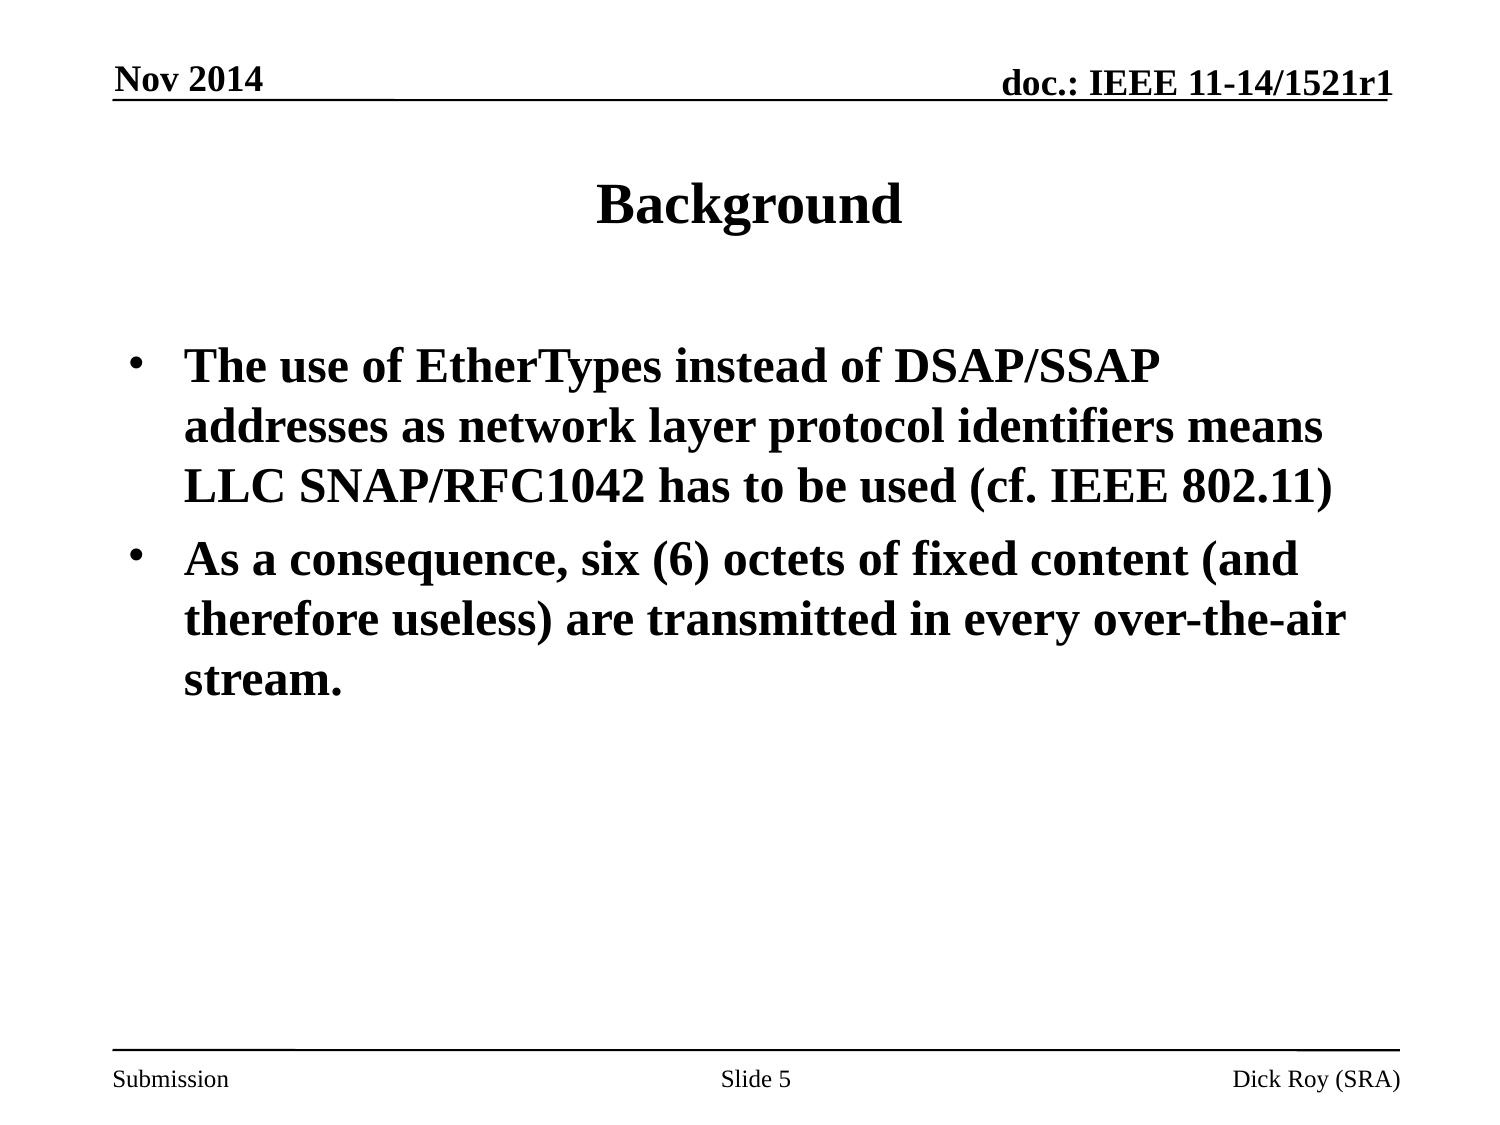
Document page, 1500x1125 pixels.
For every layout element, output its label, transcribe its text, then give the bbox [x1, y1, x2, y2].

text_box Slide 5 [712, 1062, 800, 1122]
title Background [112, 112, 1388, 288]
text_box [878, 1062, 1402, 1092]
list The use of EtherTypes instead of DSAP/SSAP addresses as network layer protocol identifiers means LLC SNAP/RFC1042 has to be used (cf. IEEE 802.11) As a consequence, six (6) octets of fixed content (and therefore useless) are transmitted in every over-the-air stream. [112, 324, 1388, 1000]
text_box Nov 2014 [114, 54, 493, 100]
